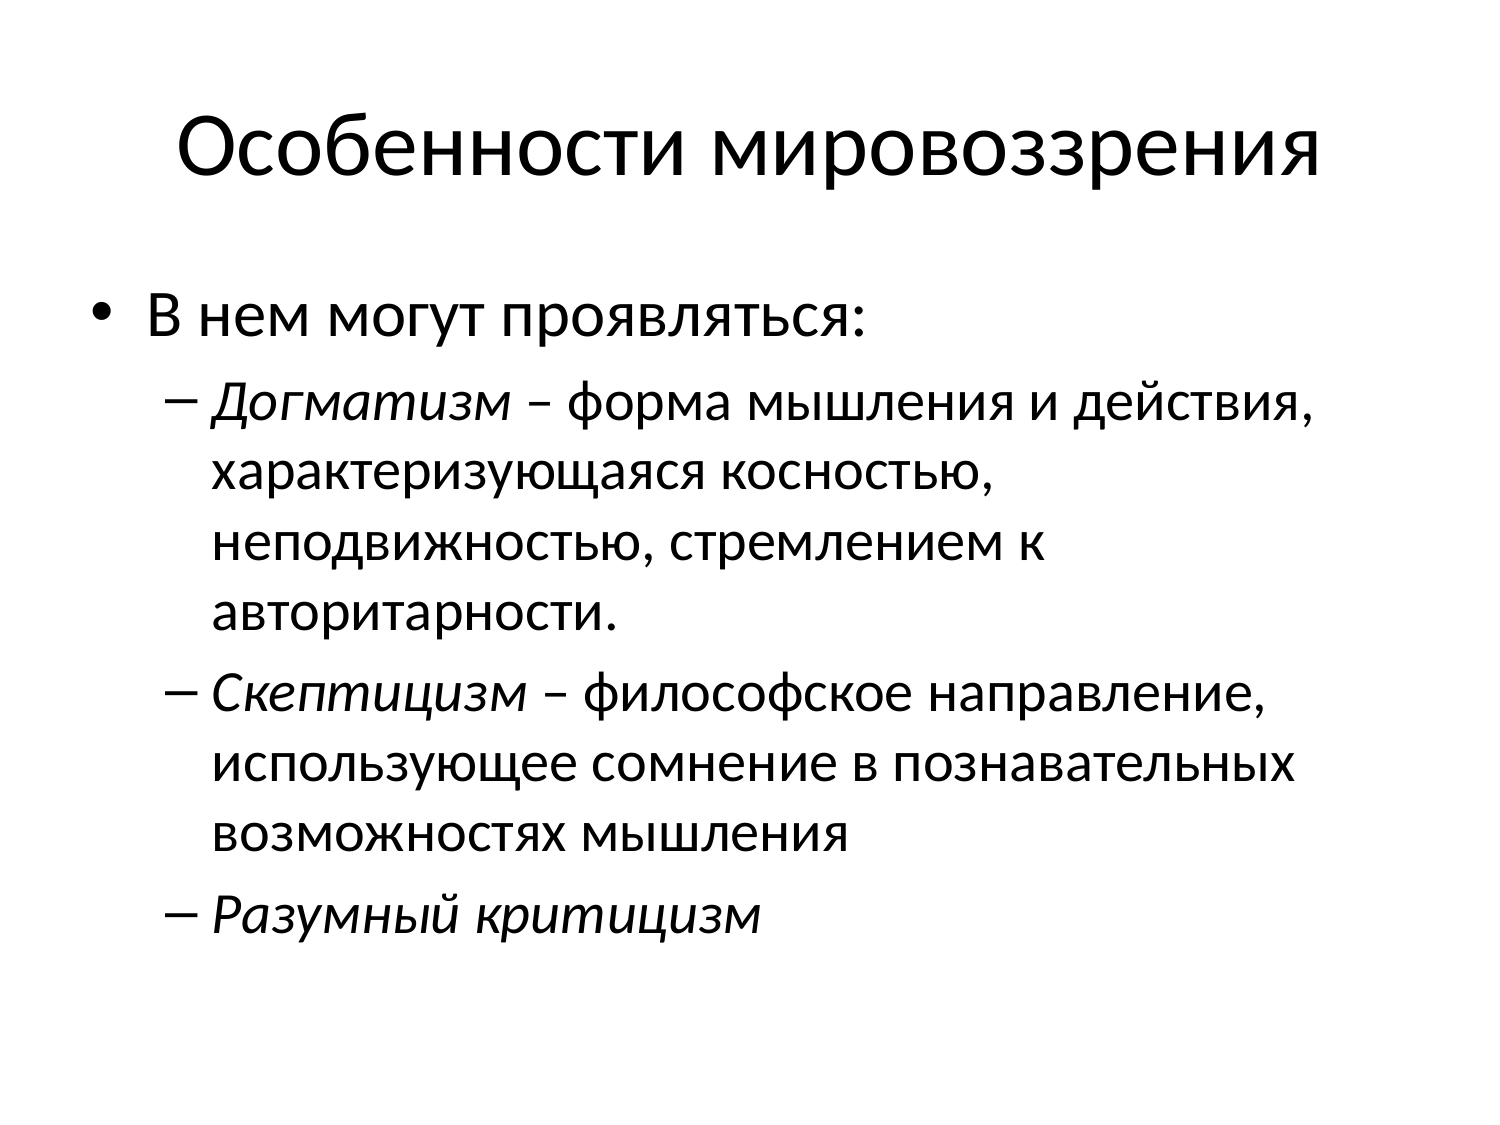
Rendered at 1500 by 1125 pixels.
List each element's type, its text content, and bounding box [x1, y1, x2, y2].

title Особенности мировоззрения [75, 45, 1425, 233]
list В нем могут проявляться: Догматизм – форма мышления и действия, характеризующаяся косностью, неподвижностью, стремлением к авторитарности. Скептицизм – философское направление, использующее сомнение в познавательных возможностях мышления Разумный критицизм [75, 262, 1425, 1005]
